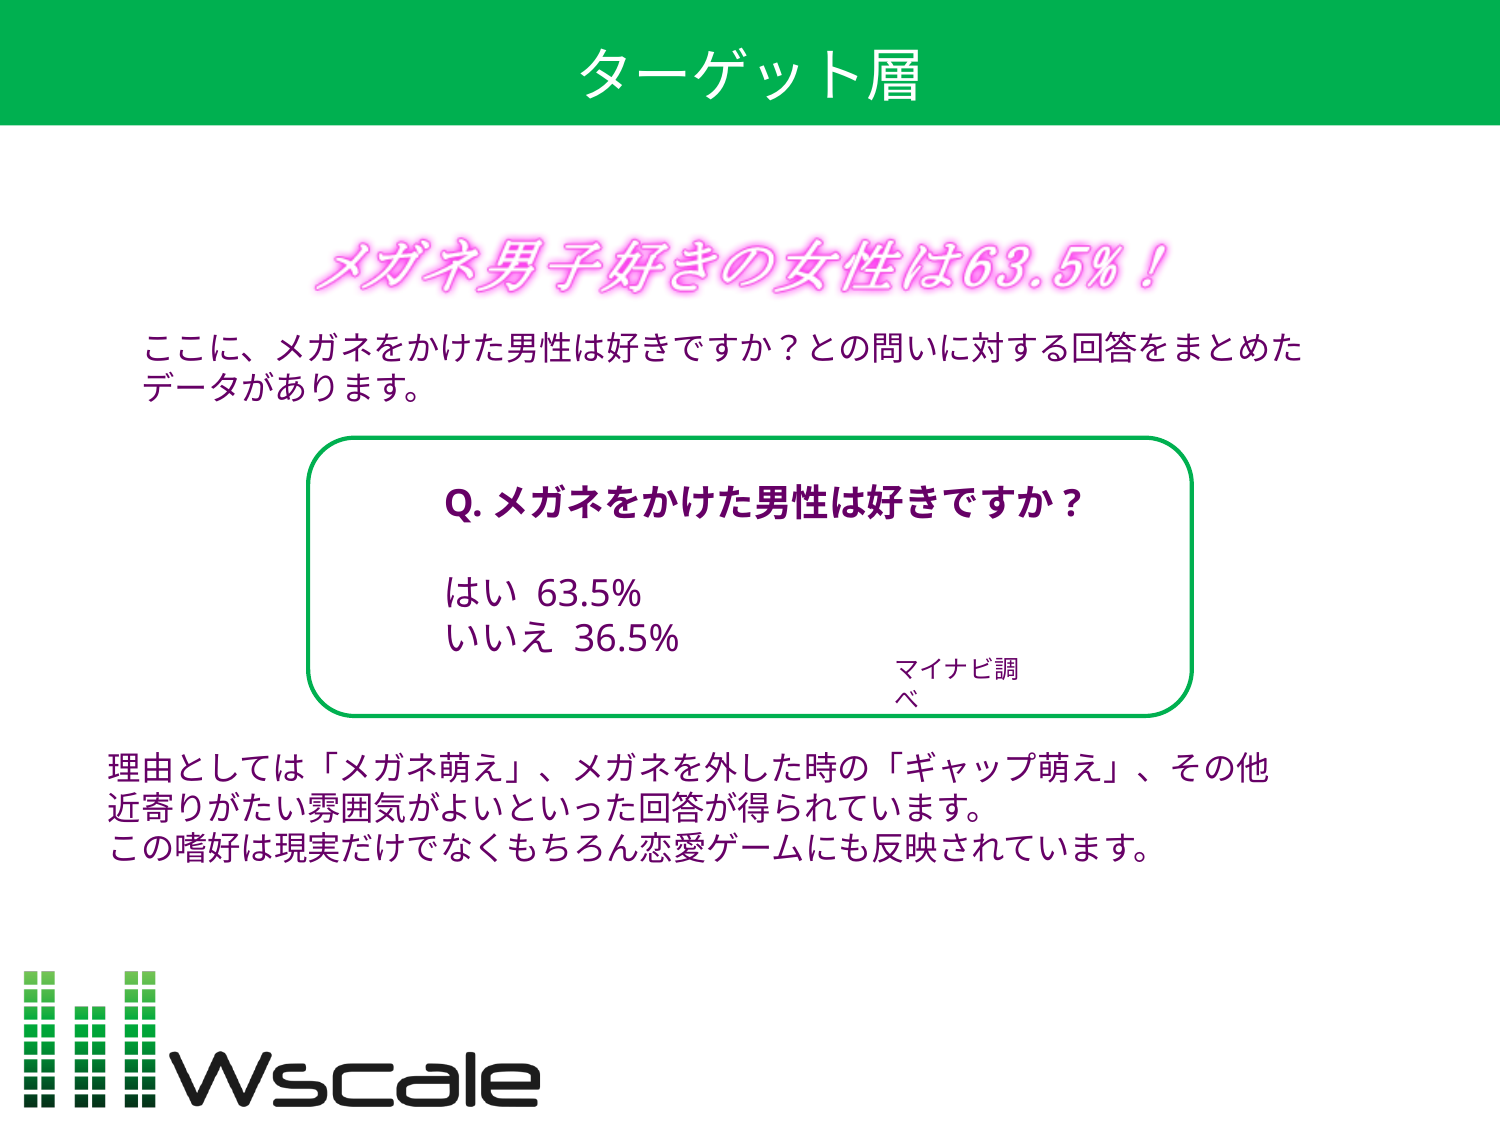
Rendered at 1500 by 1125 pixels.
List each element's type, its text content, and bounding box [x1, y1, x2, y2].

picture [0, 954, 561, 1125]
text_box ここに、メガネをかけた男性は好きですか？との問いに対する回答をまとめたデータがあります。 [126, 320, 1374, 419]
text_box ターゲット層 [74, 30, 1425, 117]
picture [270, 207, 1365, 328]
text_box [306, 435, 1194, 719]
text_box 理由としては「メガネ萌え」、メガネを外した時の「ギャップ萌え」、その他 近寄りがたい雰囲気がよいといった回答が得られています。 この嗜好は現実だけでなくもちろん恋愛ゲームにも反映されています。 [93, 739, 1285, 875]
